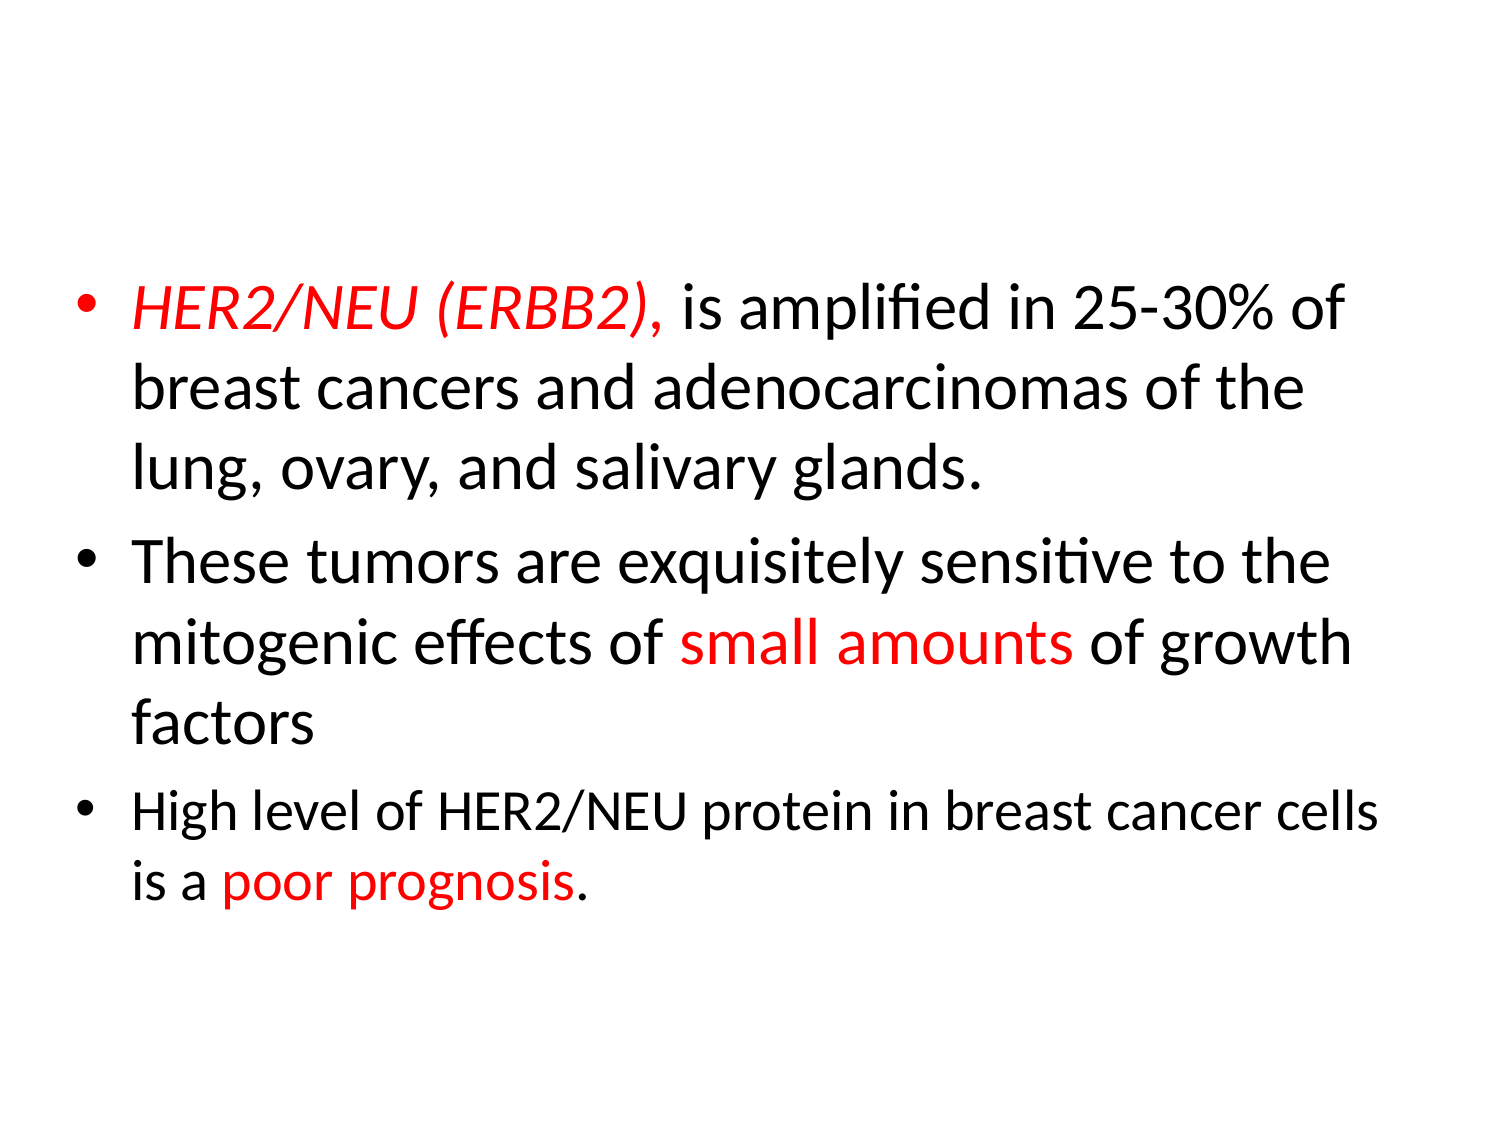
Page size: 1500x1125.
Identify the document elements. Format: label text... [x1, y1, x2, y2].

list HER2/NEU (ERBB2), is amplified in 25-30% of breast cancers and adenocarcinomas of the lung, ovary, and salivary glands. These tumors are exquisitely sensitive to the mitogenic effects of small amounts of growth factors High level of HER2/NEU protein in breast cancer cells is a poor prognosis. [75, 262, 1425, 1005]
